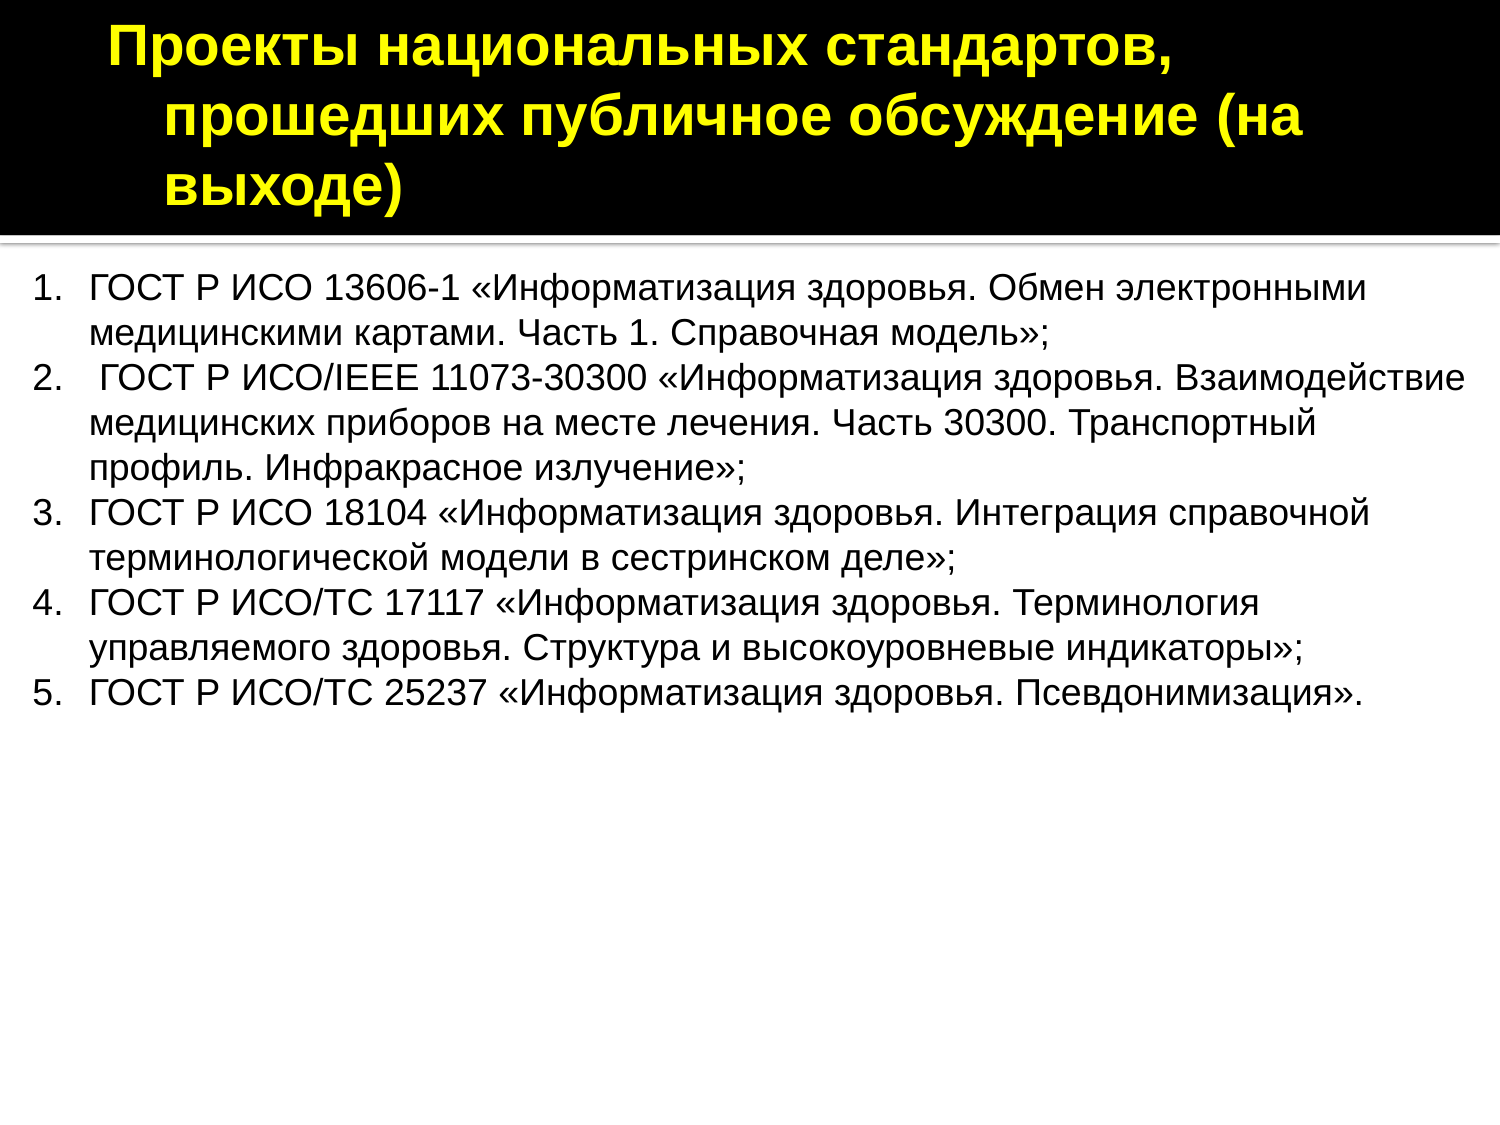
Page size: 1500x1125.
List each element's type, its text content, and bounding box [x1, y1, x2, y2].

text_box ГОСТ Р ИСО 13606-1 «Информатизация здоровья. Обмен электронными медицинскими картами. Часть 1. Справочная модель»; ГОСТ Р ИСО/IEEE 11073-30300 «Информатизация здоровья. Взаимодействие медицинских приборов на месте лечения. Часть 30300. Транспортный профиль. Инфракрасное излучение»; ГОСТ Р ИСО 18104 «Информатизация здоровья. Интеграция справочной терминологической модели в сестринском деле»; ГОСТ Р ИСО/ТС 17117 «Информатизация здоровья. Терминология управляемого здоровья. Структура и высокоуровневые индикаторы»; ГОСТ Р ИСО/ТС 25237 «Информатизация здоровья. Псевдонимизация». [17, 295, 1500, 721]
text_box Проекты национальных стандартов, прошедших публичное обсуждение (на выходе) [17, 0, 1500, 295]
